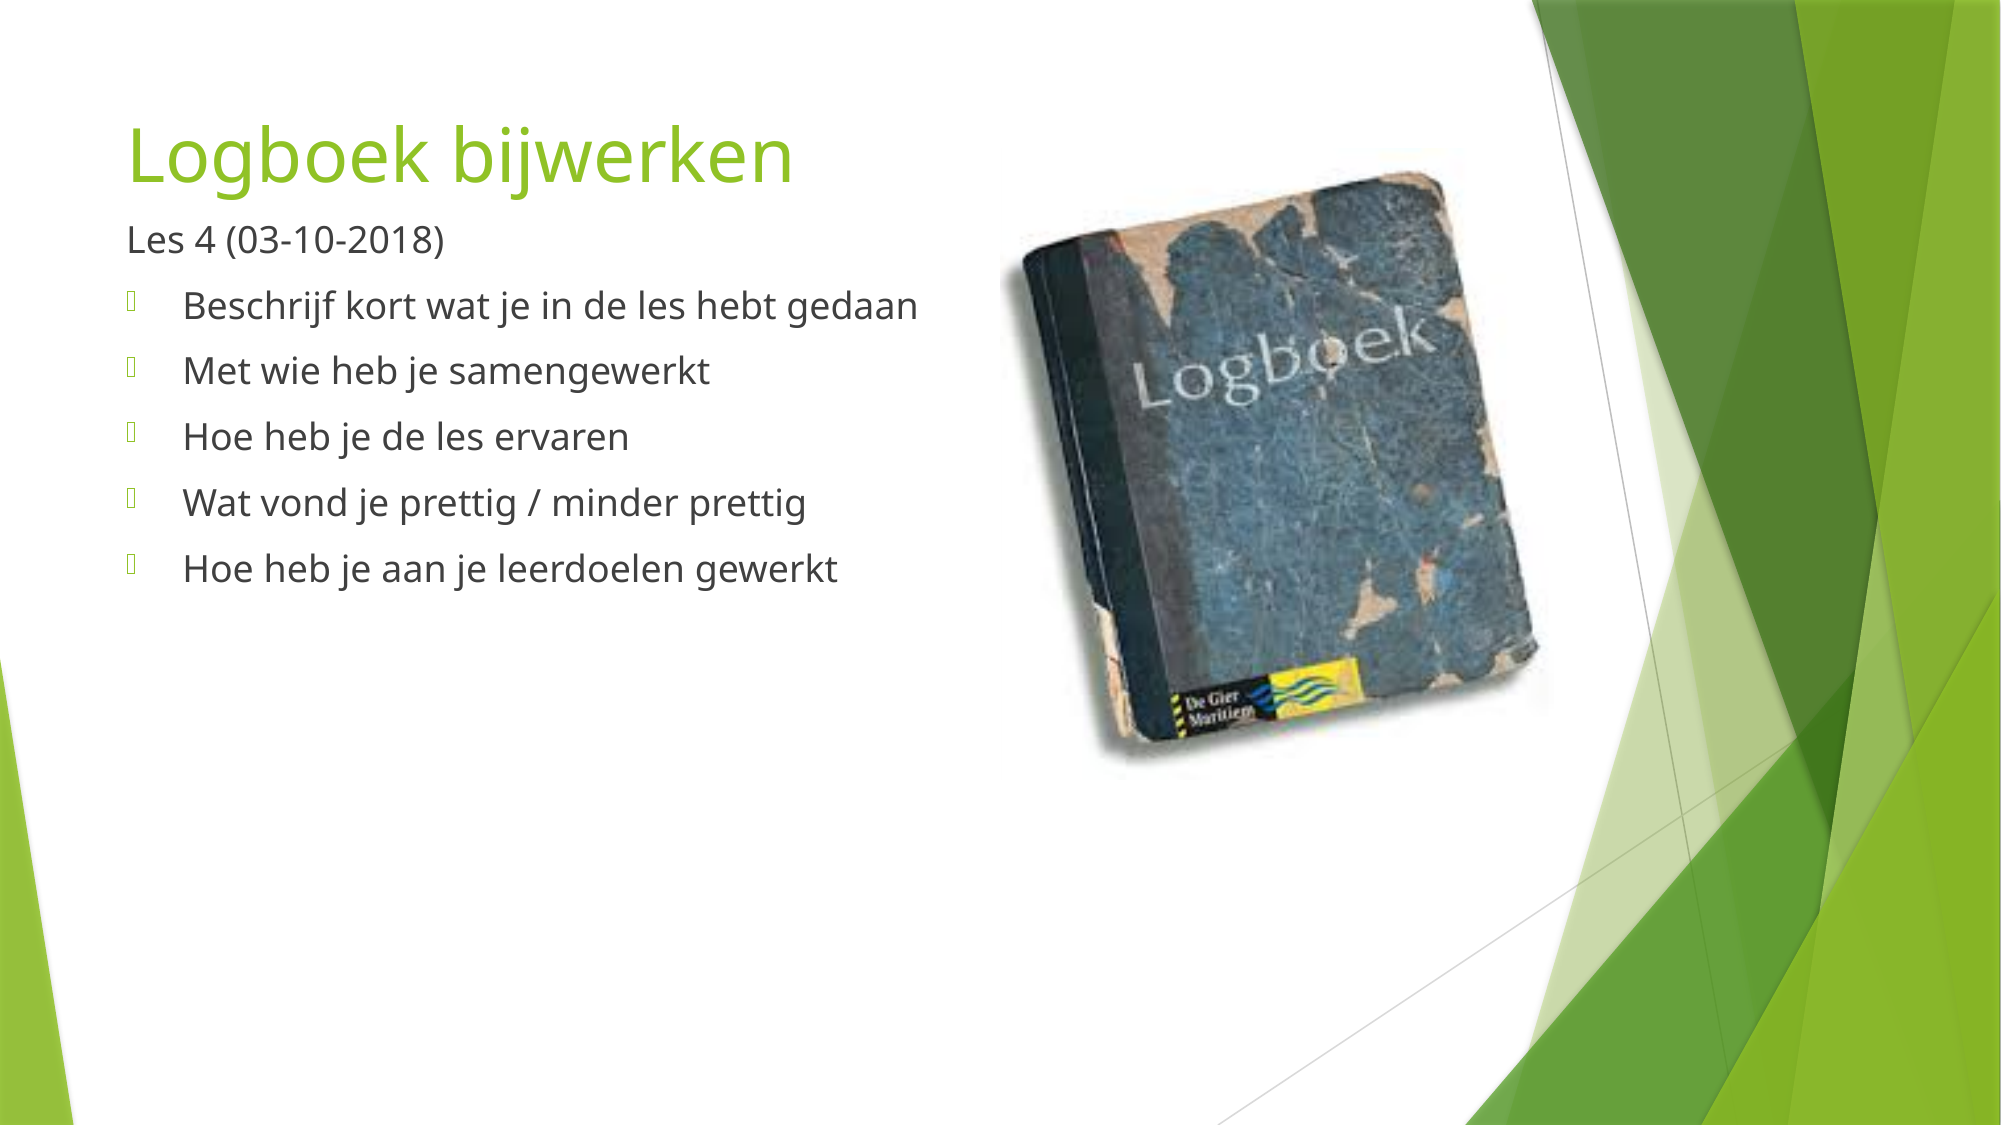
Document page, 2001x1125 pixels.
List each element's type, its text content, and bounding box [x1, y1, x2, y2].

title Logboek bijwerken [111, 99, 1522, 208]
picture [1000, 147, 1554, 781]
list Les 4 (03-10-2018) Beschrijf kort wat je in de les hebt gedaan Met wie heb je samengewerkt Hoe heb je de les ervaren Wat vond je prettig / minder prettig Hoe heb je aan je leerdoelen gewerkt [111, 208, 1522, 845]
